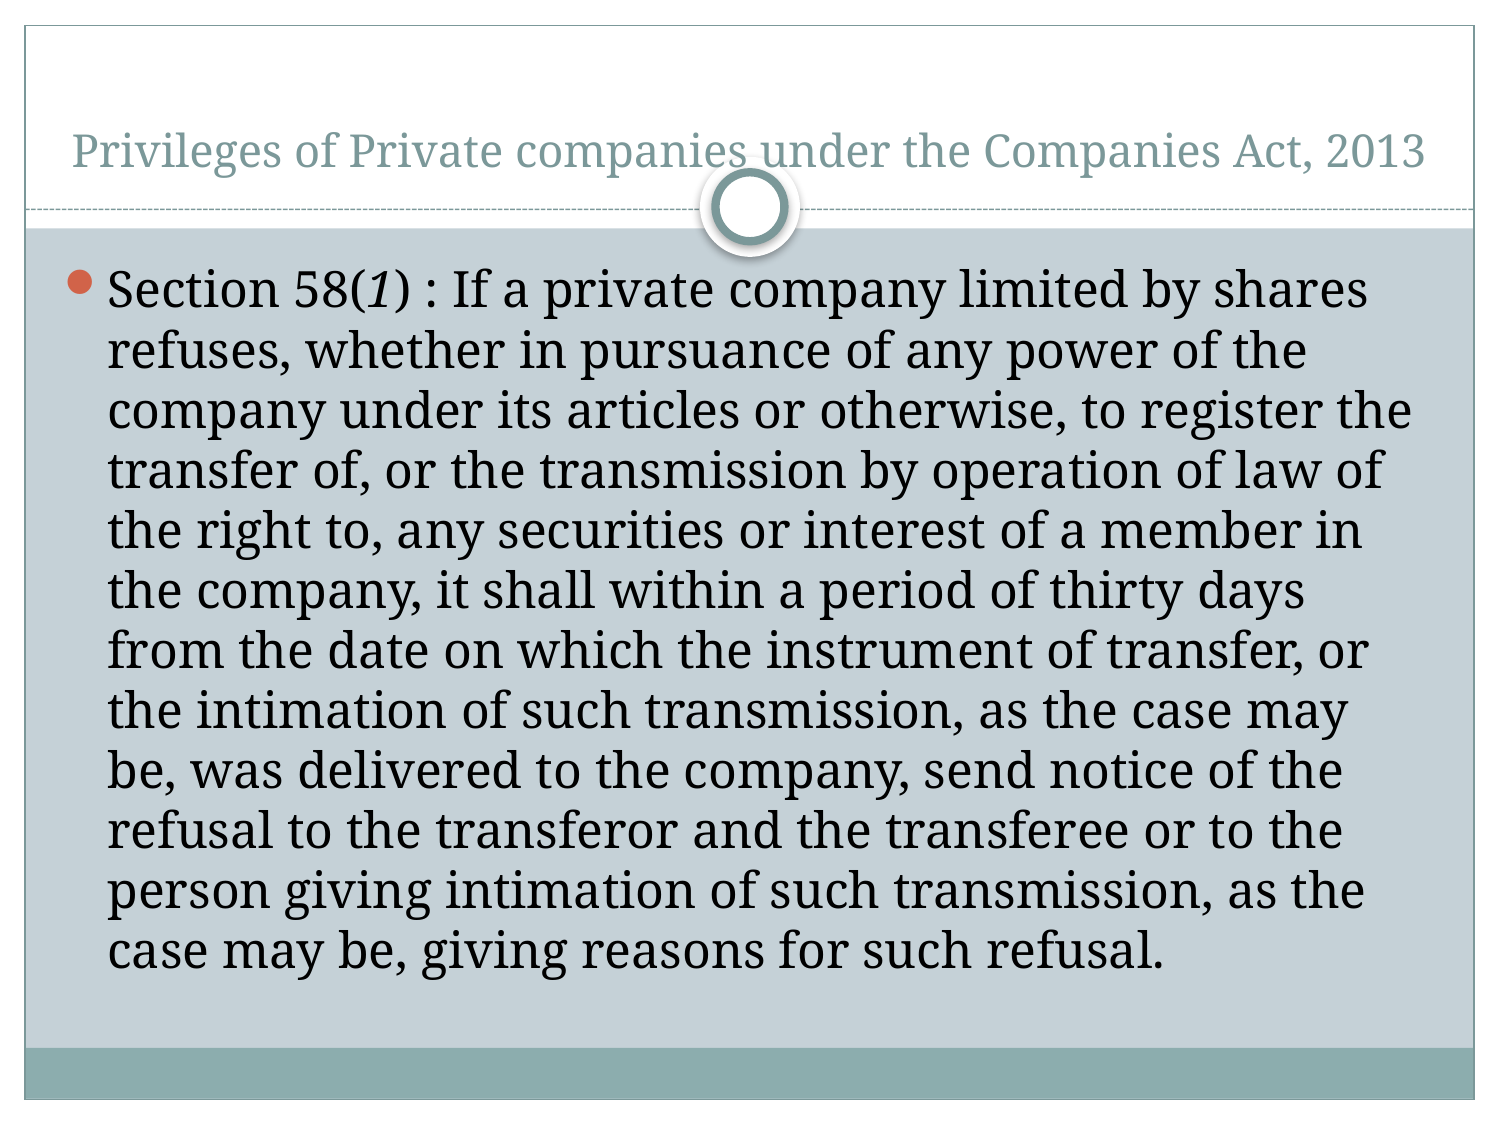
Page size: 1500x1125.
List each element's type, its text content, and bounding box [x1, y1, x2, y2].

title Privileges of Private companies under the Companies Act, 2013 [49, 60, 1450, 185]
list Section 58(1) : If a private company limited by shares refuses, whether in pursuance of any power of the company under its articles or otherwise, to register the transfer of, or the transmission by operation of law of the right to, any securities or interest of a member in the company, it shall within a period of thirty days from the date on which the instrument of transfer, or the intimation of such transmission, as the case may be, was delivered to the company, send notice of the refusal to the transferor and the transferee or to the person giving intimation of such transmission, as the case may be, giving reasons for such refusal. [49, 250, 1445, 1001]
